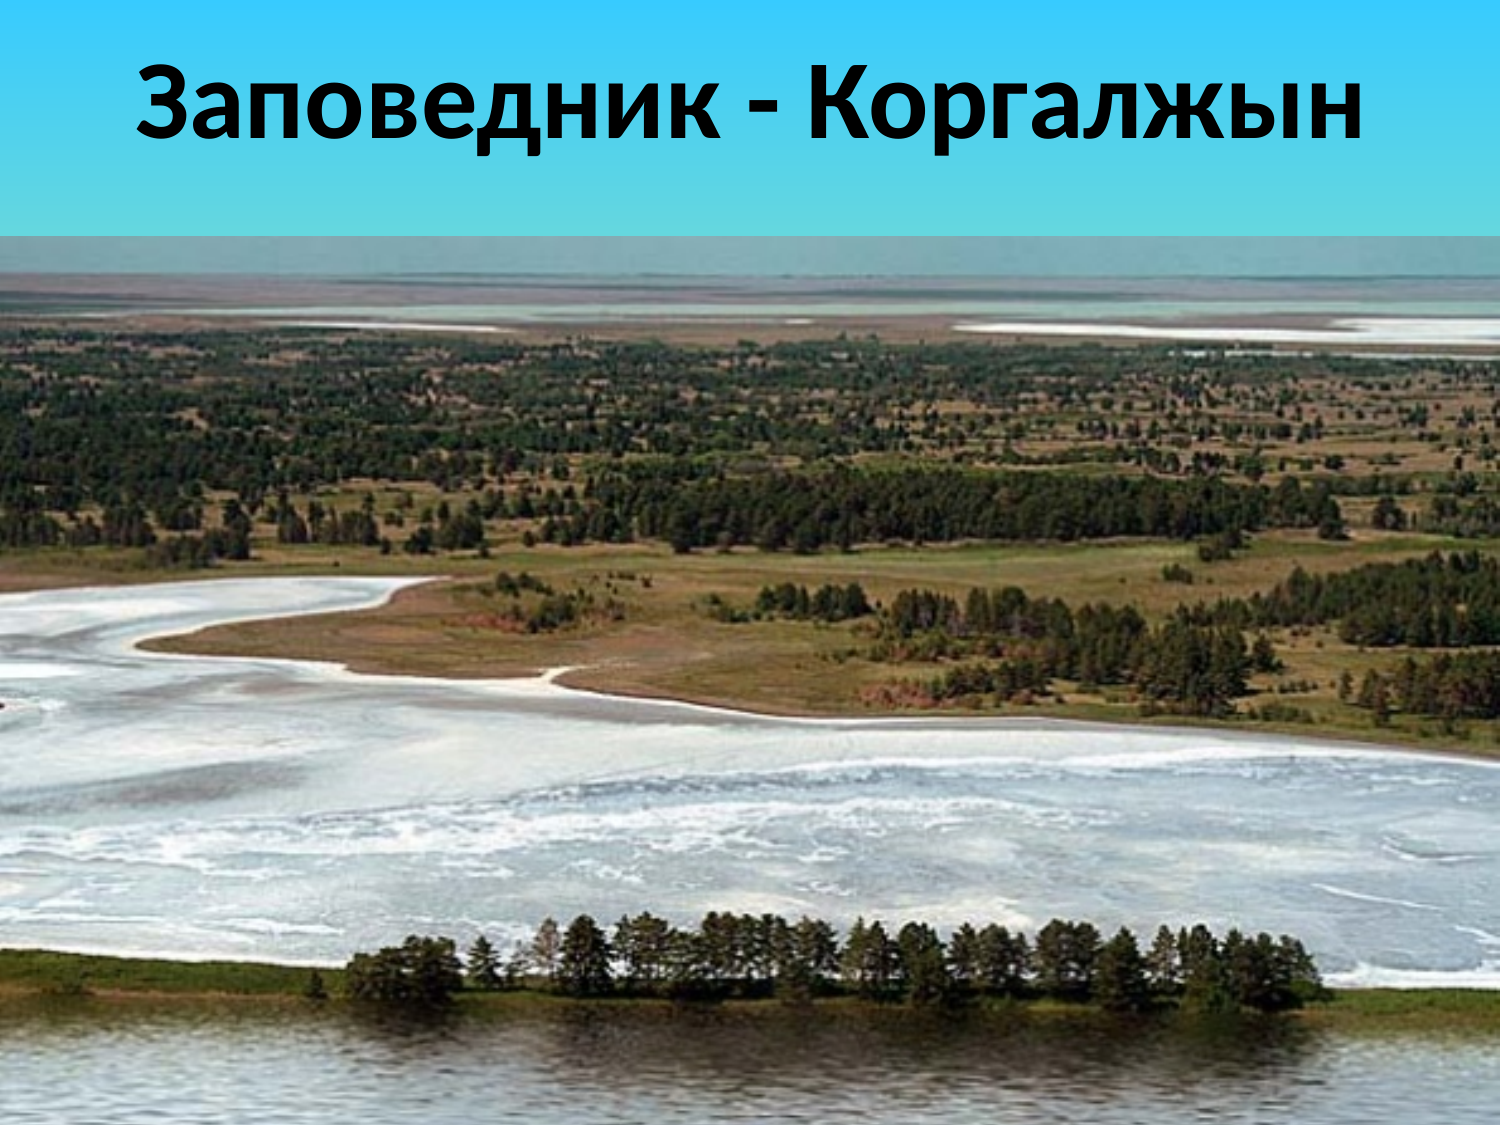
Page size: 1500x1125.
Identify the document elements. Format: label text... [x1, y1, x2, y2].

title Заповедник - Коргалжын [76, 0, 1427, 188]
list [0, 235, 1500, 1125]
